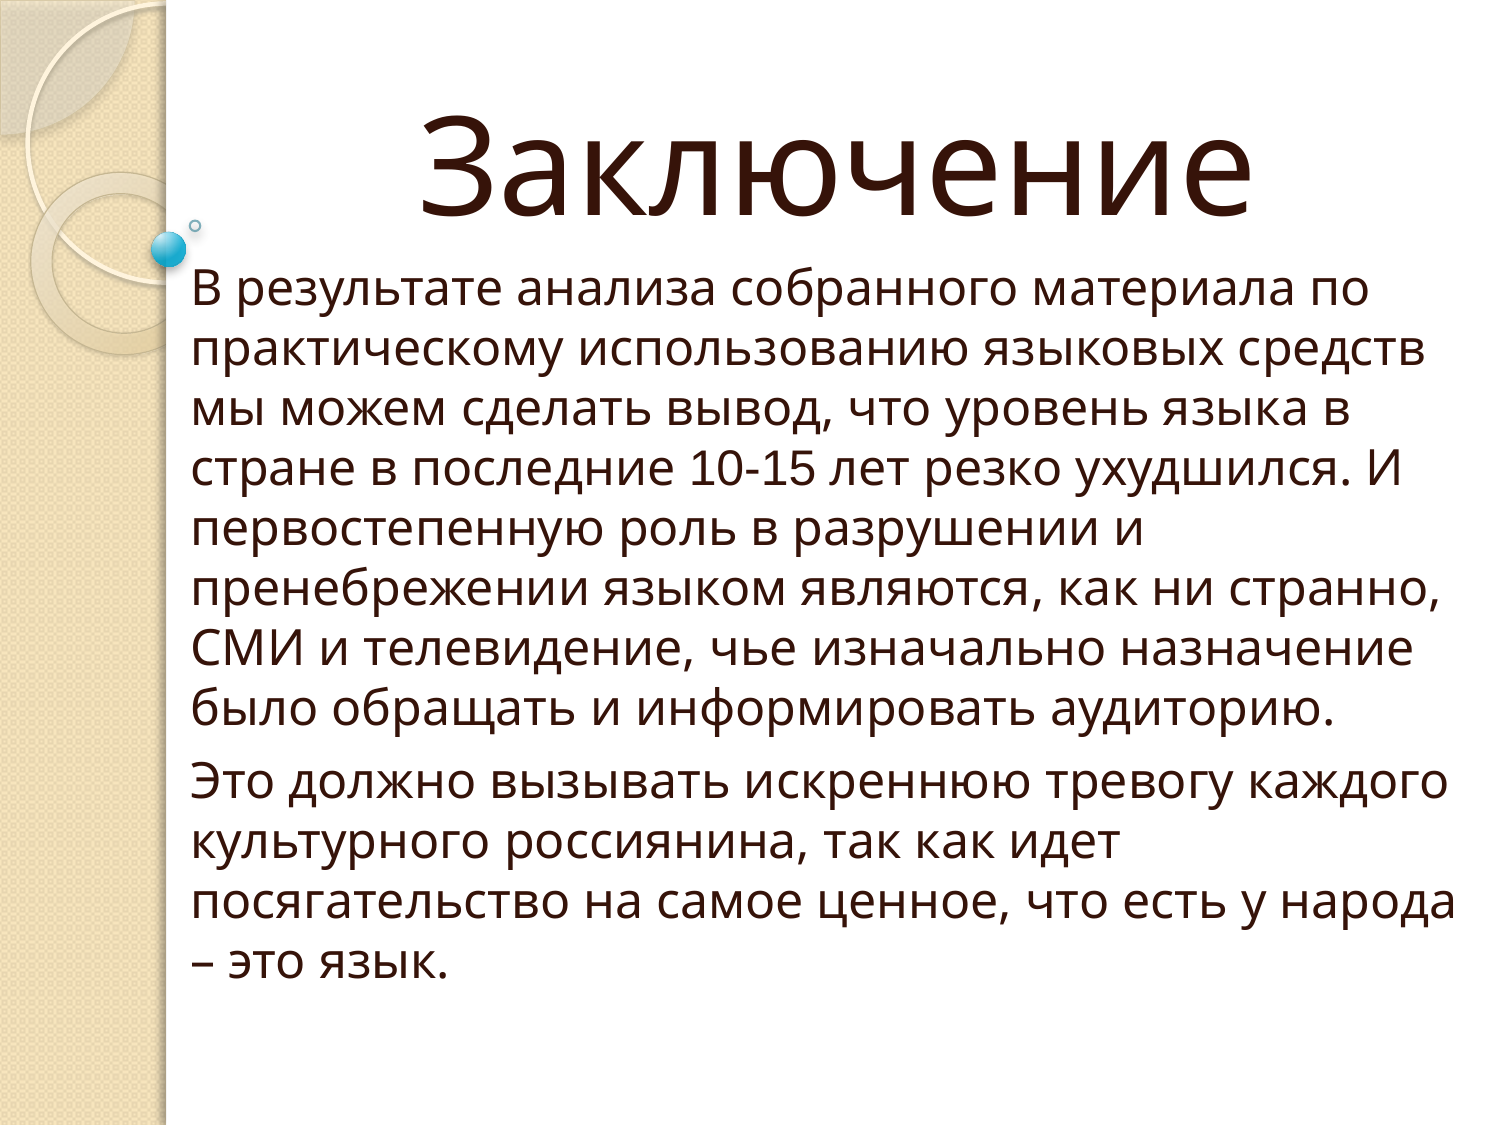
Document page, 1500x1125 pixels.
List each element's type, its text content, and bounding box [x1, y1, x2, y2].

subtitle Заключение В результате анализа собранного материала по практическому использованию языковых средств мы можем сделать вывод, что уровень языка в стране в последние 10-15 лет резко ухудшился. И первостепенную роль в разрушении и пренебрежении языком являются, как ни странно, СМИ и телевидение, чье изначально назначение было обращать и информировать аудиторию. Это должно вызывать искреннюю тревогу каждого культурного россиянина, так как идет посягательство на самое ценное, что есть у народа – это язык. [171, 78, 1500, 1125]
